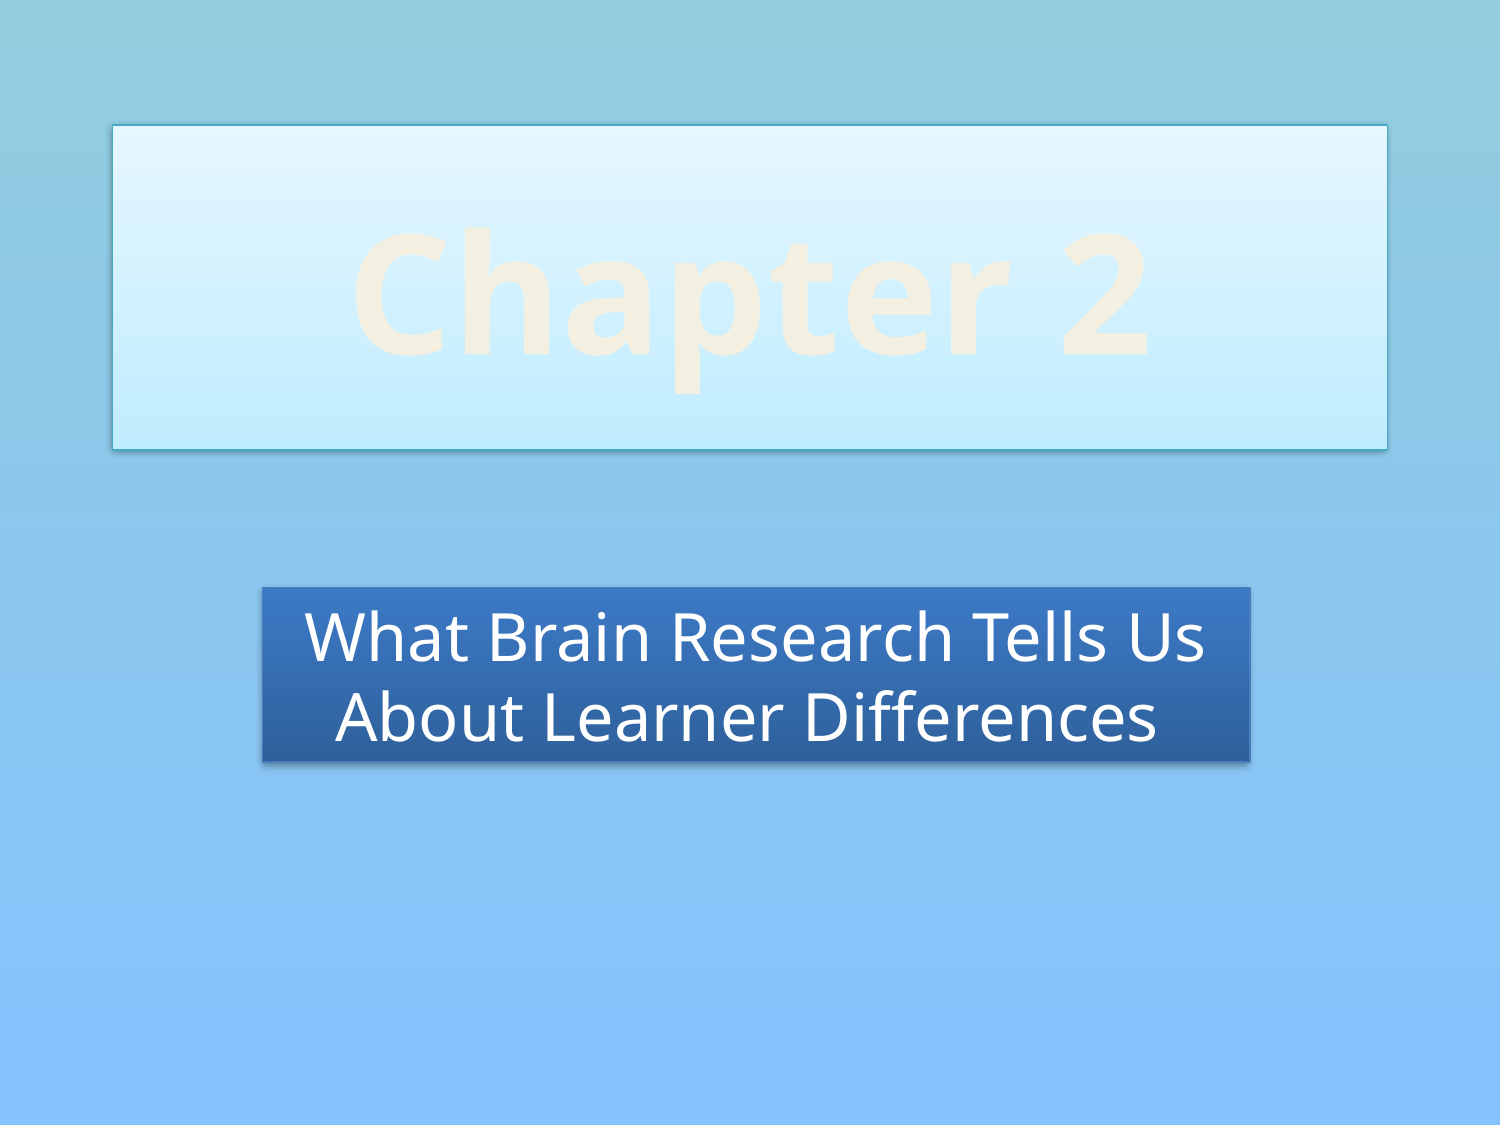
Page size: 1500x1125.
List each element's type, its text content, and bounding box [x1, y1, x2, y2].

title Chapter 2 [112, 124, 1388, 451]
text_box What Brain Research Tells Us About Learner Differences [262, 587, 1251, 763]
